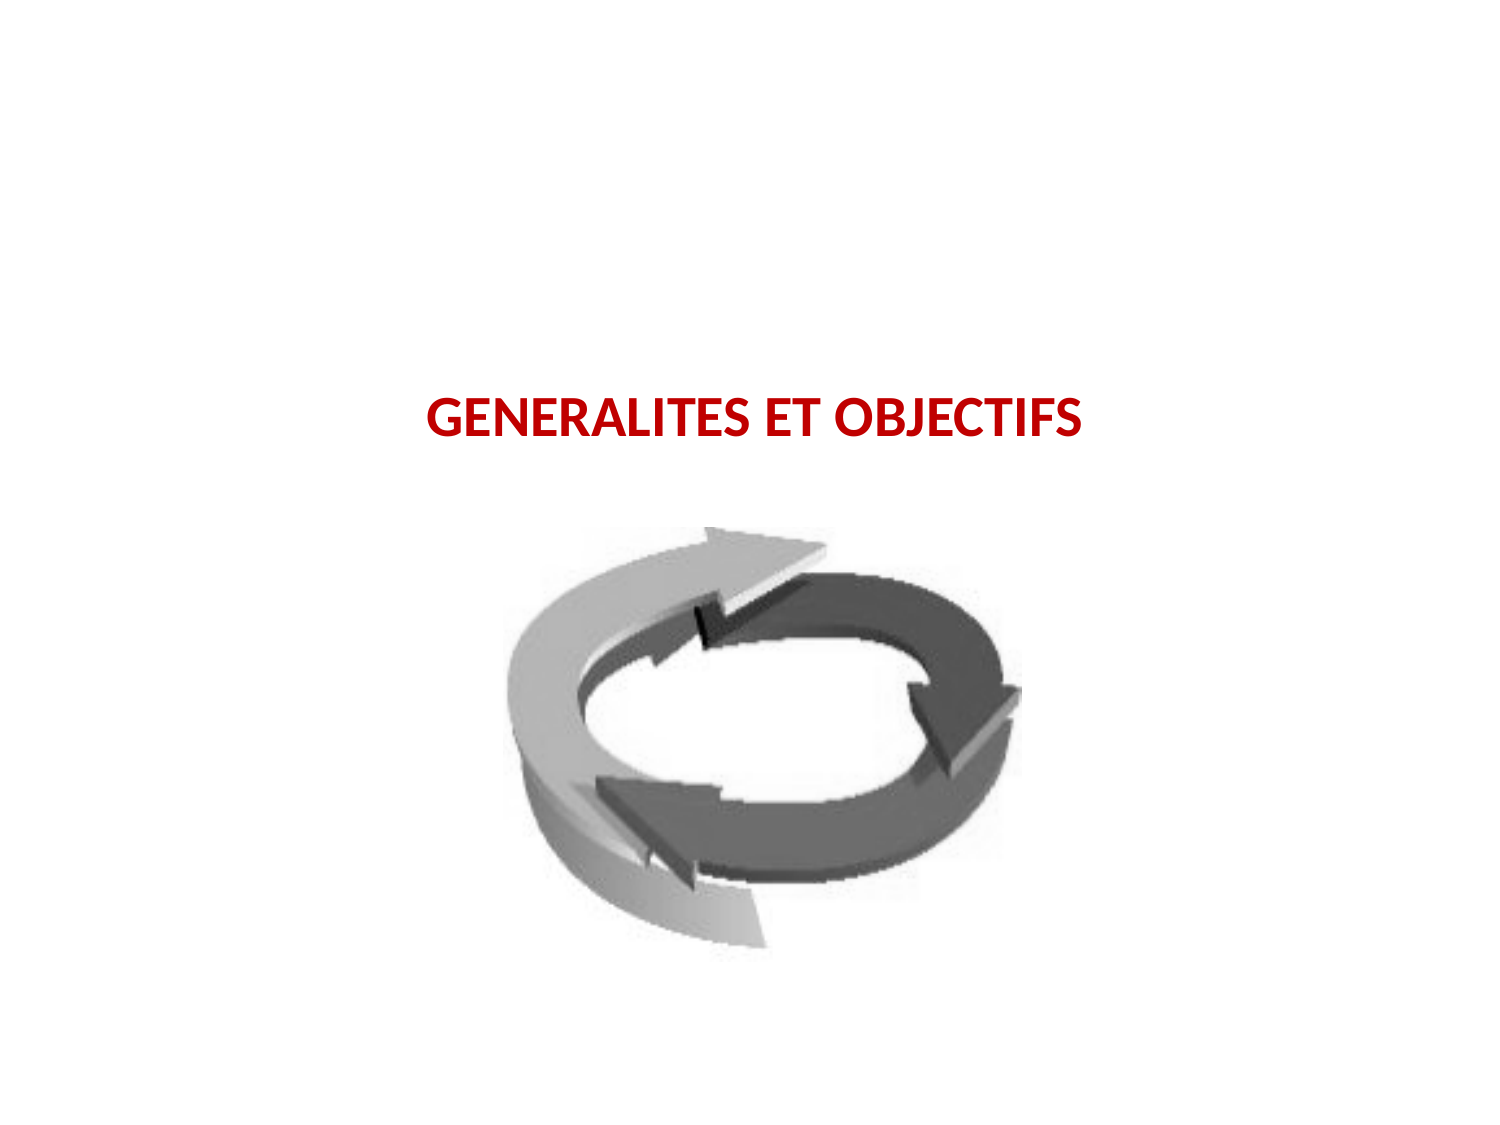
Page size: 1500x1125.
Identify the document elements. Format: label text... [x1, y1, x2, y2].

picture [503, 527, 1023, 962]
title GENERALITES ET OBJECTIFS [117, 292, 1393, 535]
